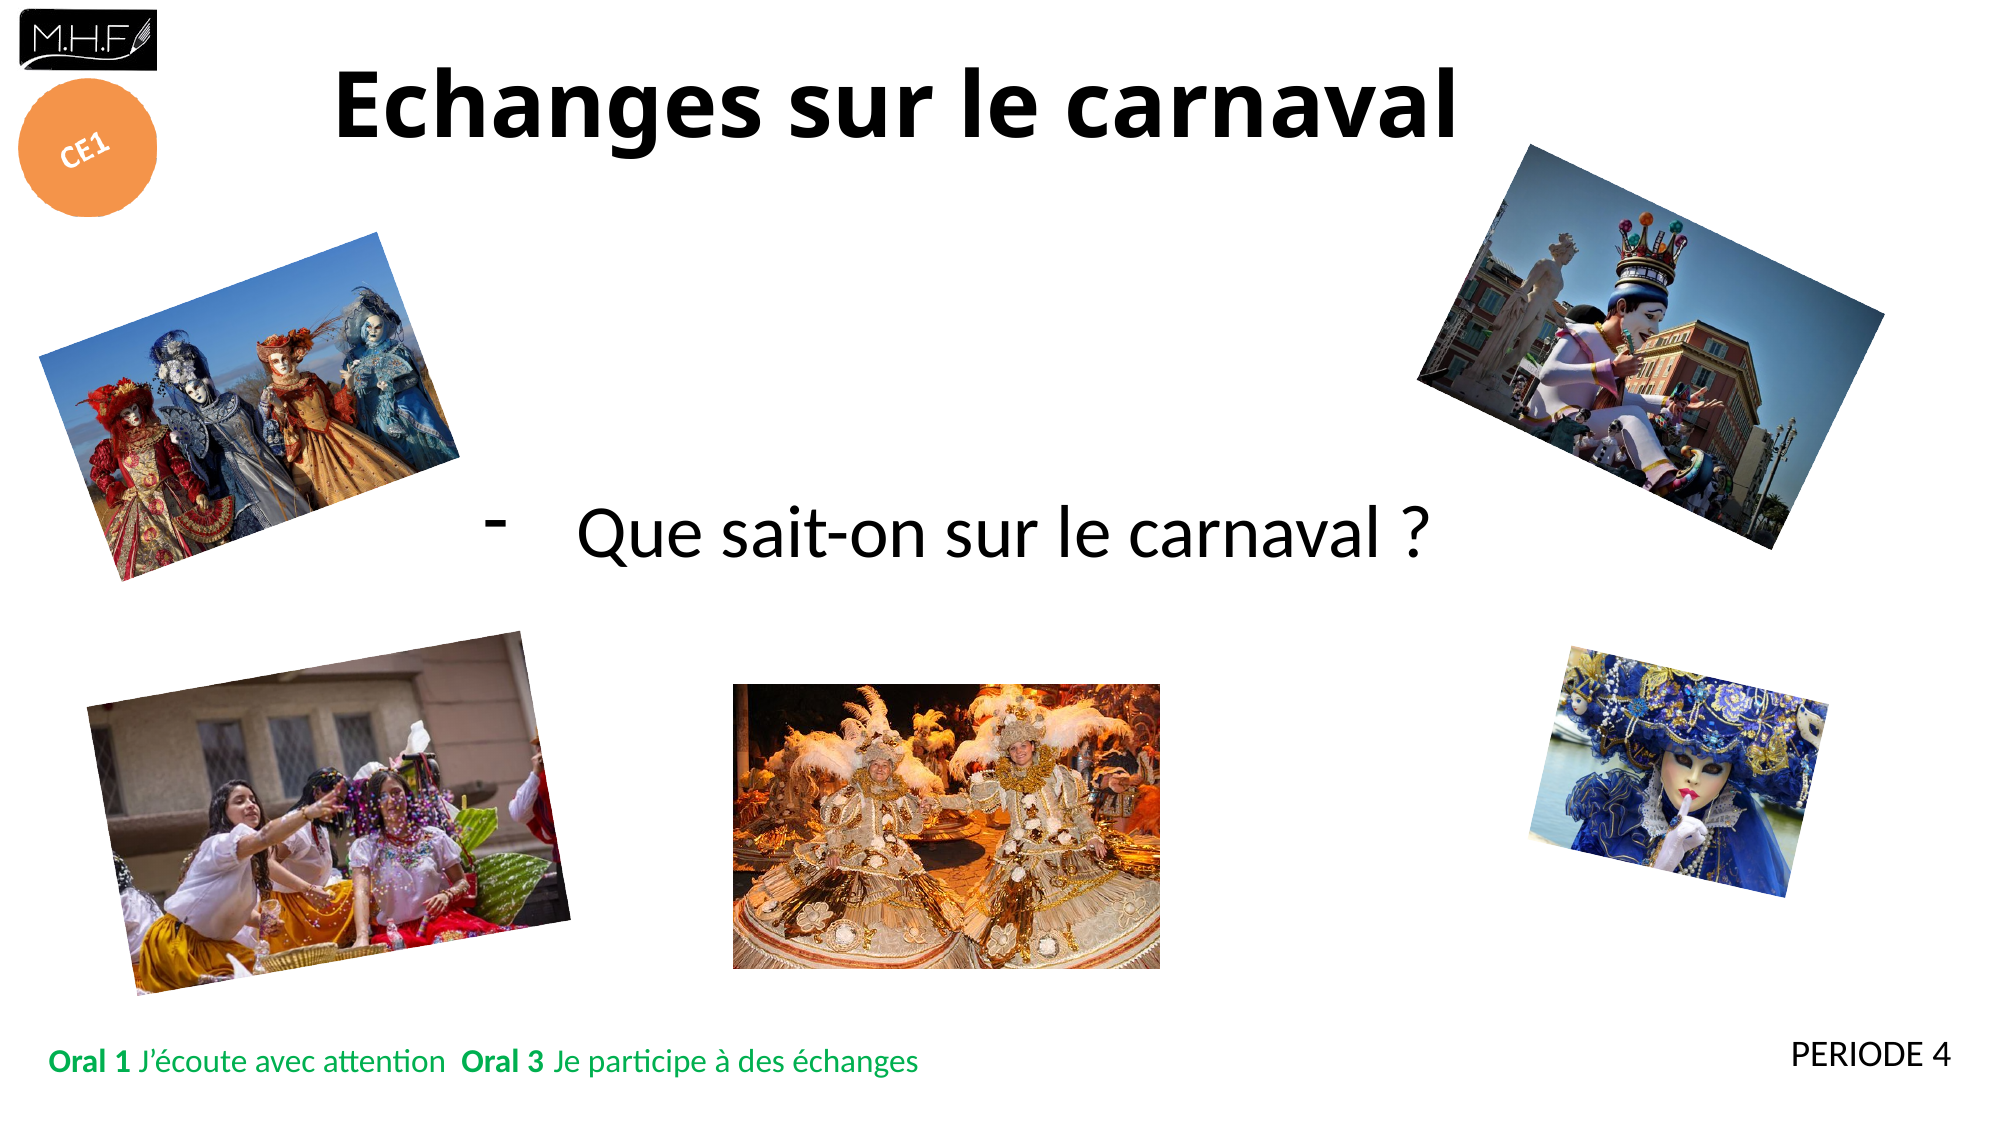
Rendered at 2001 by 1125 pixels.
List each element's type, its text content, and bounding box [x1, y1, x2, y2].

picture [39, 232, 459, 581]
title Echanges sur le carnaval [316, 0, 1863, 218]
text_box Oral 1 J’écoute avec attention Oral 3 Je participe à des échanges [33, 1023, 1034, 1088]
text_box PERIODE 4 [1362, 1021, 1967, 1082]
picture [733, 684, 1160, 969]
picture [18, 78, 157, 218]
text_box Que sait-on sur le carnaval ? [468, 475, 1506, 581]
picture [1528, 646, 1828, 897]
picture [109, 666, 549, 960]
picture [1453, 215, 1847, 478]
picture [16, 7, 157, 74]
